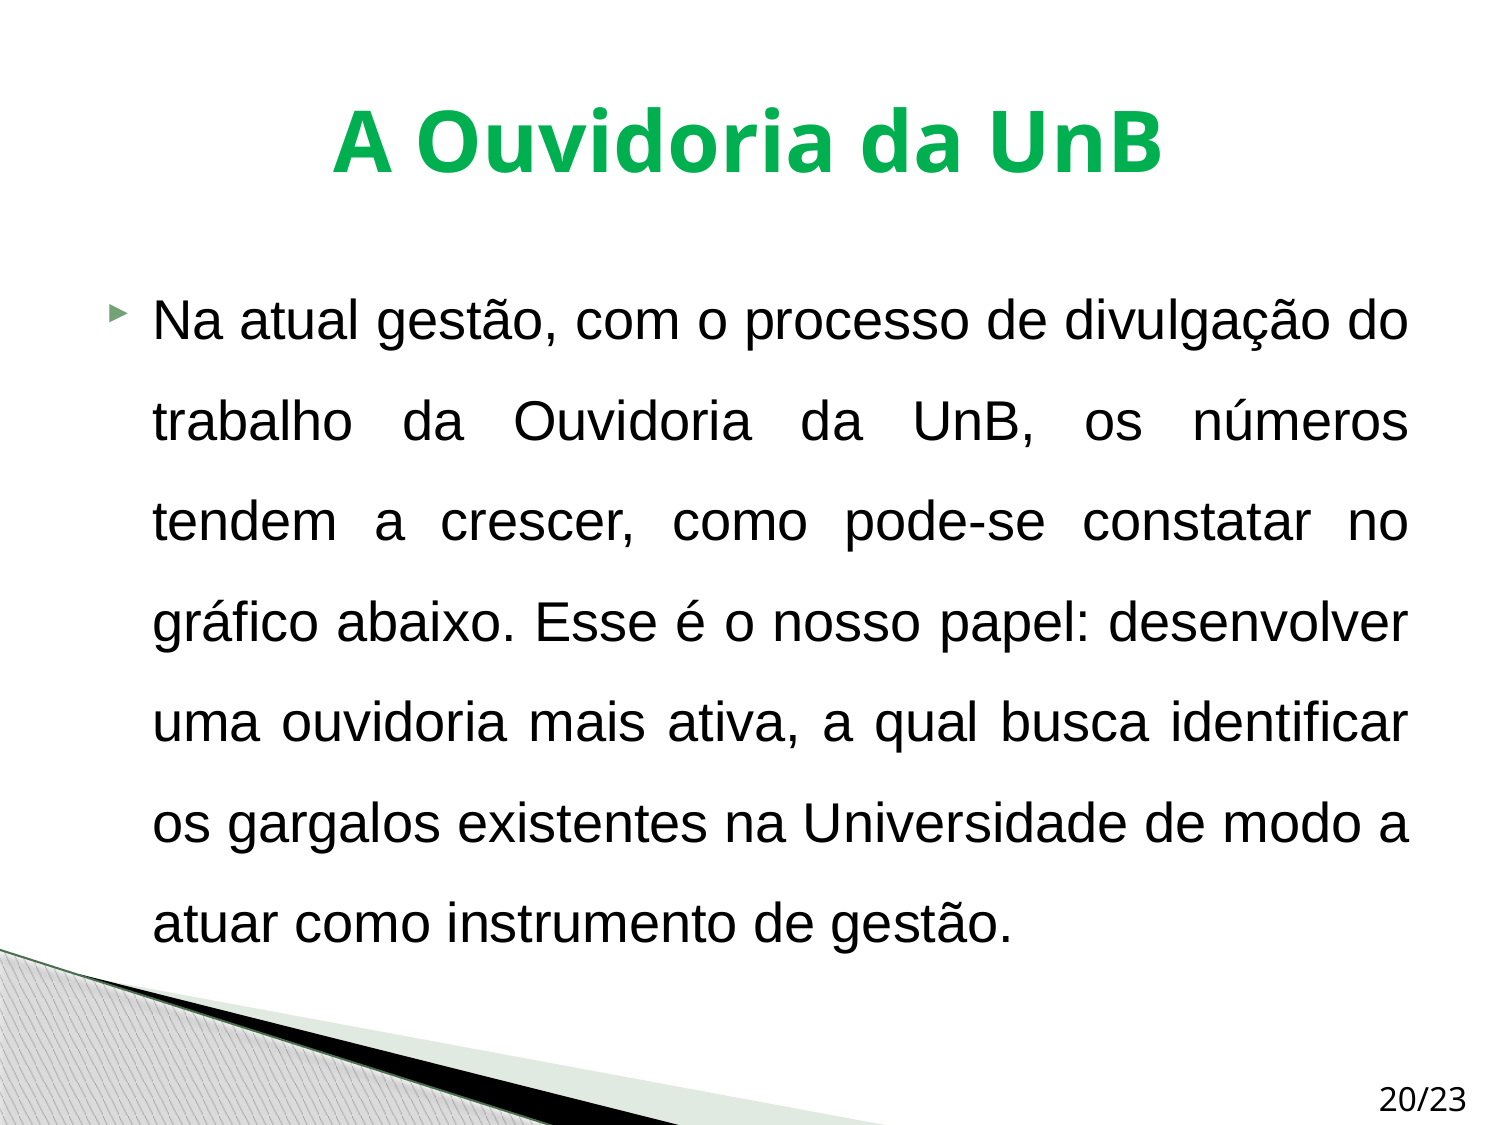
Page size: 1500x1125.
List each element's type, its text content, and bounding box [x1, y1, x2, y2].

title A Ouvidoria da UnB [75, 45, 1425, 233]
text_box 20/23 [1364, 1070, 1500, 1125]
list Na atual gestão, com o processo de divulgação do trabalho da Ouvidoria da UnB, os números tendem a crescer, como pode-se constatar no gráfico abaixo. Esse é o nosso papel: desenvolver uma ouvidoria mais ativa, a qual busca identificar os gargalos existentes na Universidade de modo a atuar como instrumento de gestão. [75, 243, 1425, 986]
